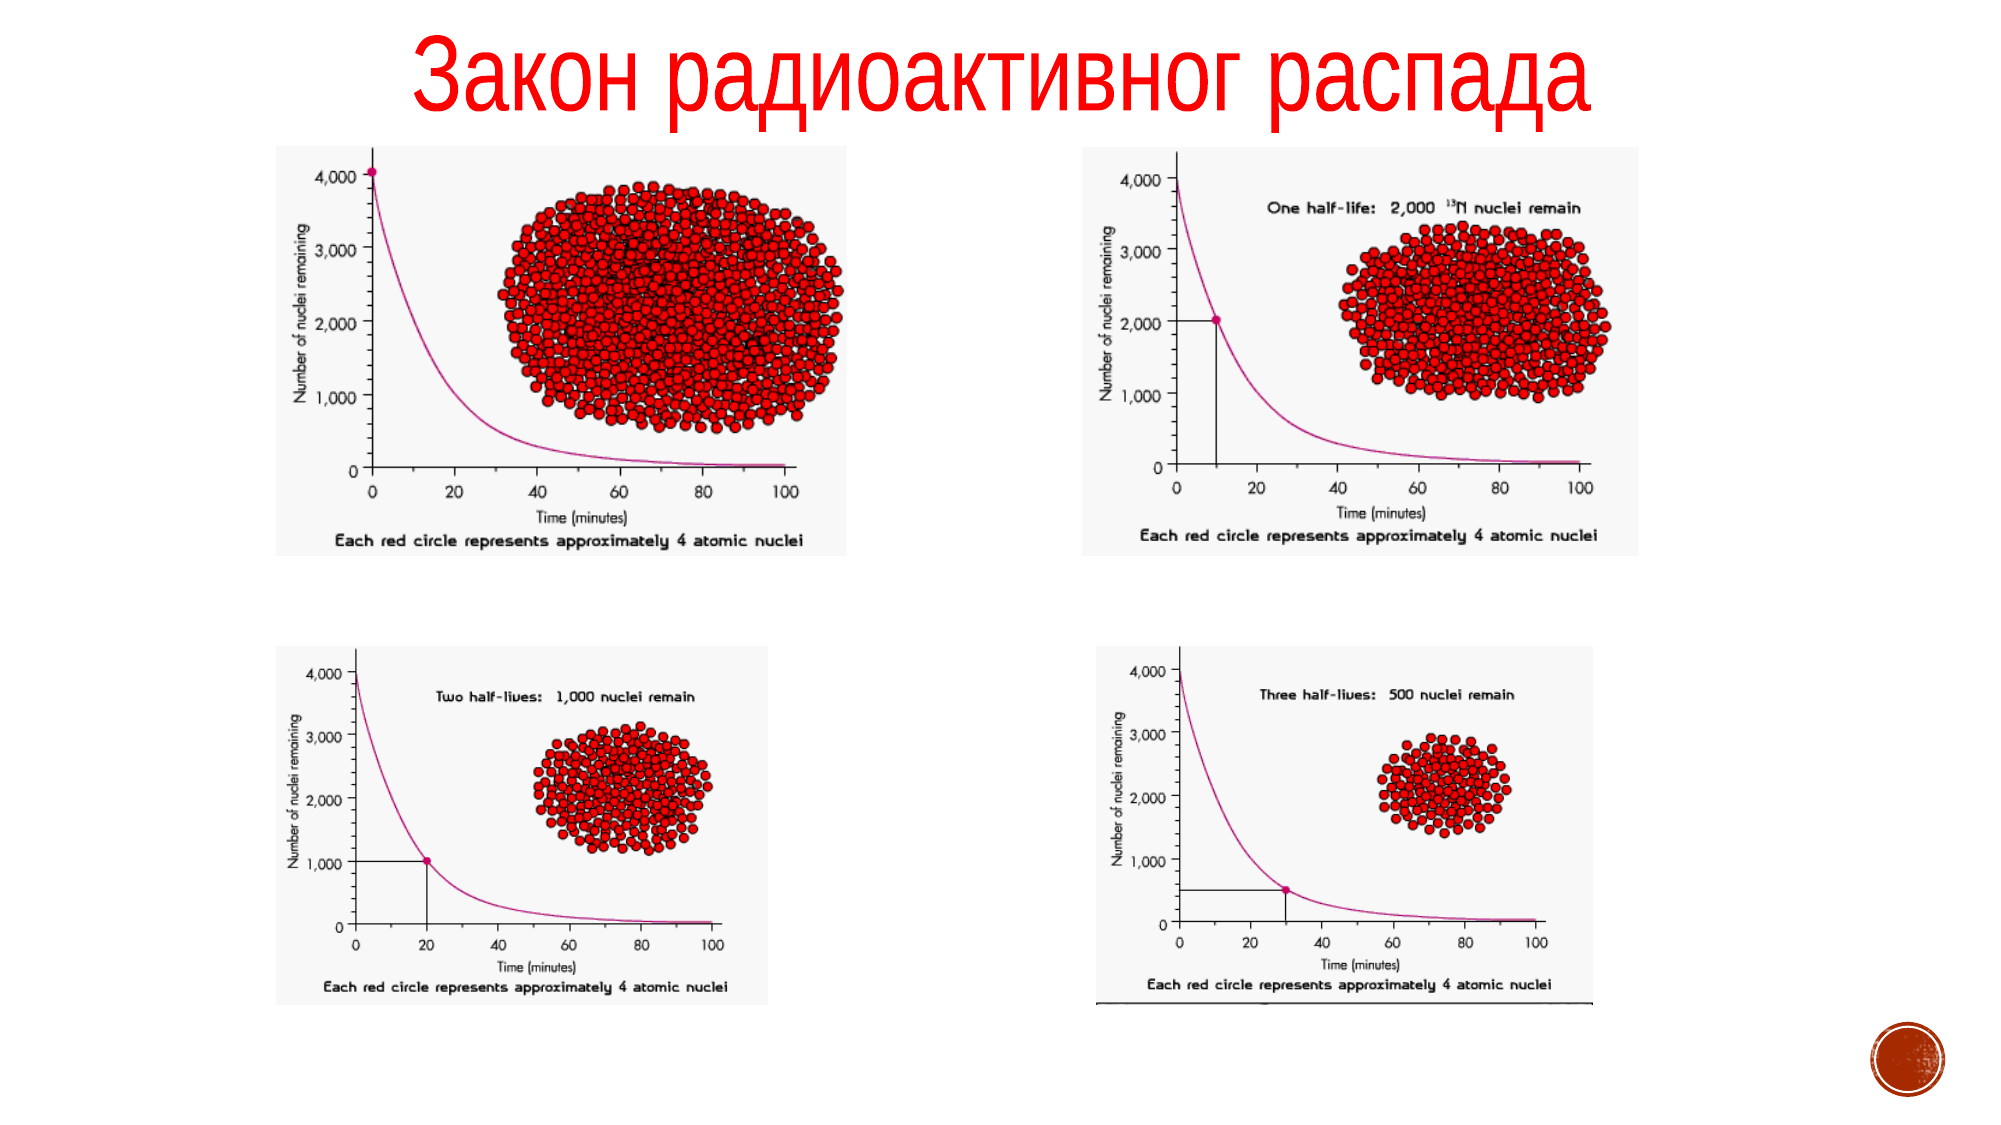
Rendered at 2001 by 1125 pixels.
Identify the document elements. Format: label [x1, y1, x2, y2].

list [280, 151, 845, 553]
list [1085, 150, 1637, 553]
picture [1081, 146, 1639, 556]
list [279, 649, 765, 1003]
list [1098, 649, 1591, 1003]
